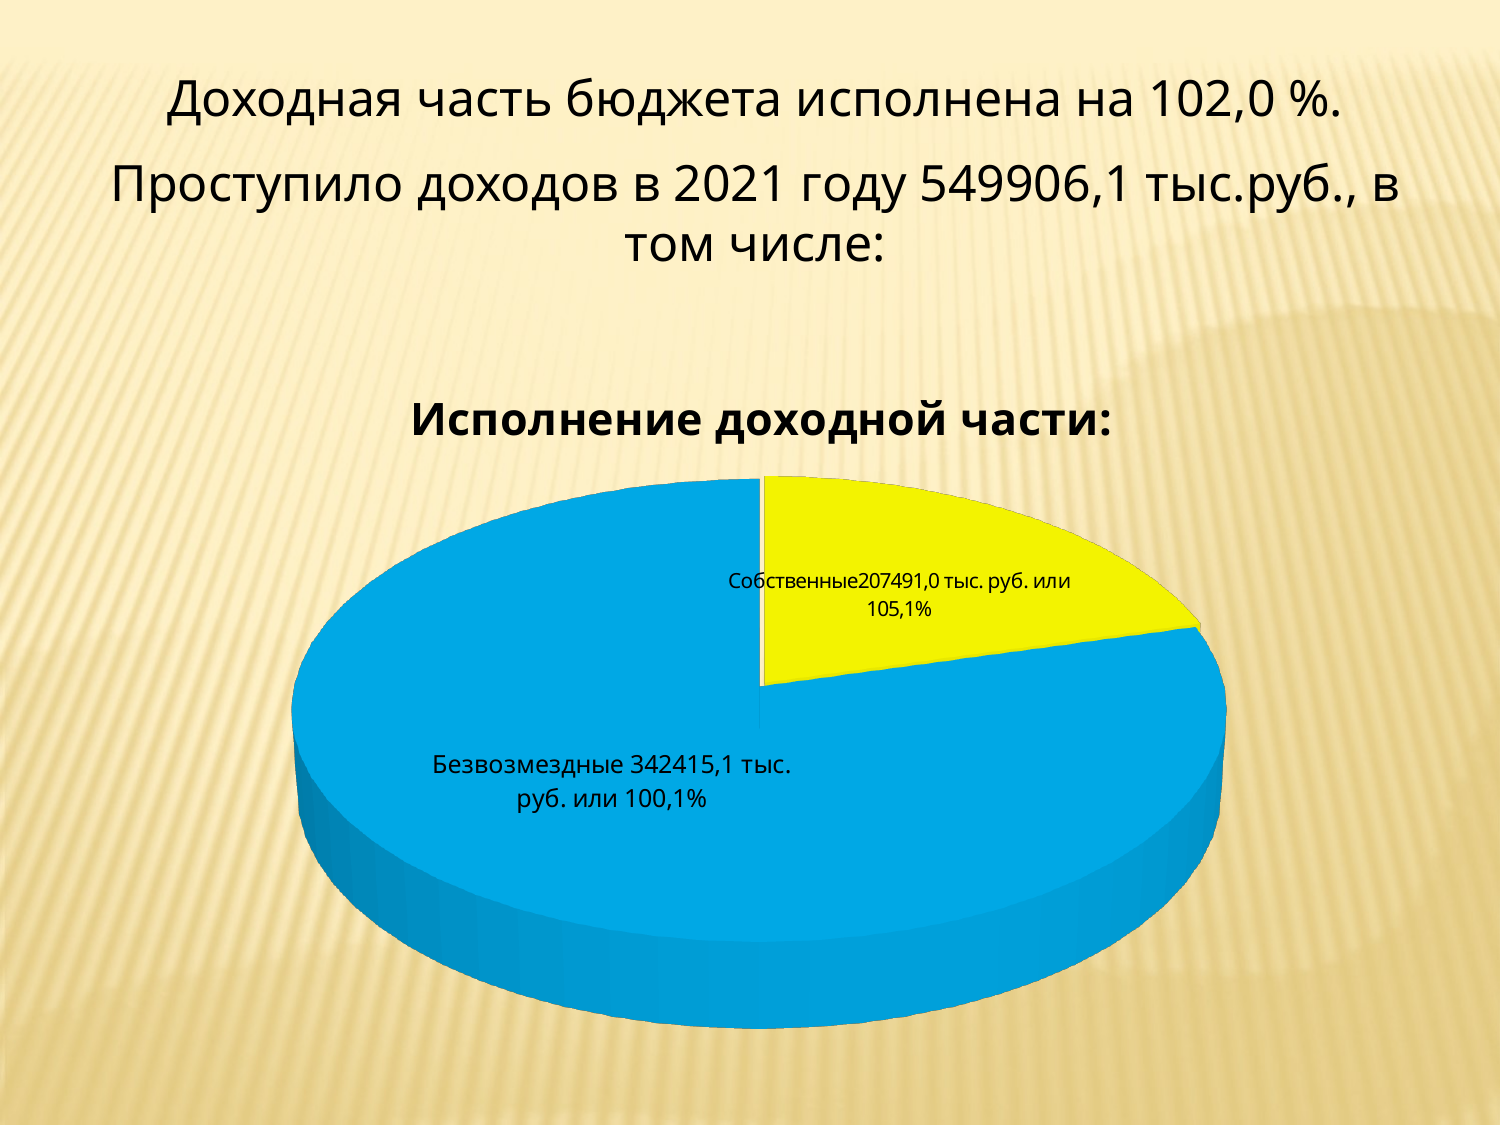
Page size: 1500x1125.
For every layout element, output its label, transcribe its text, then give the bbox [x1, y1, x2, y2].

picture [0, 0, 1500, 1125]
text_box Доходная часть бюджета исполнена на 102,0 %. Проступило доходов в 2021 году 549906,1 тыс.руб., в том числе: [81, 58, 1430, 279]
chart [140, 351, 1383, 1044]
